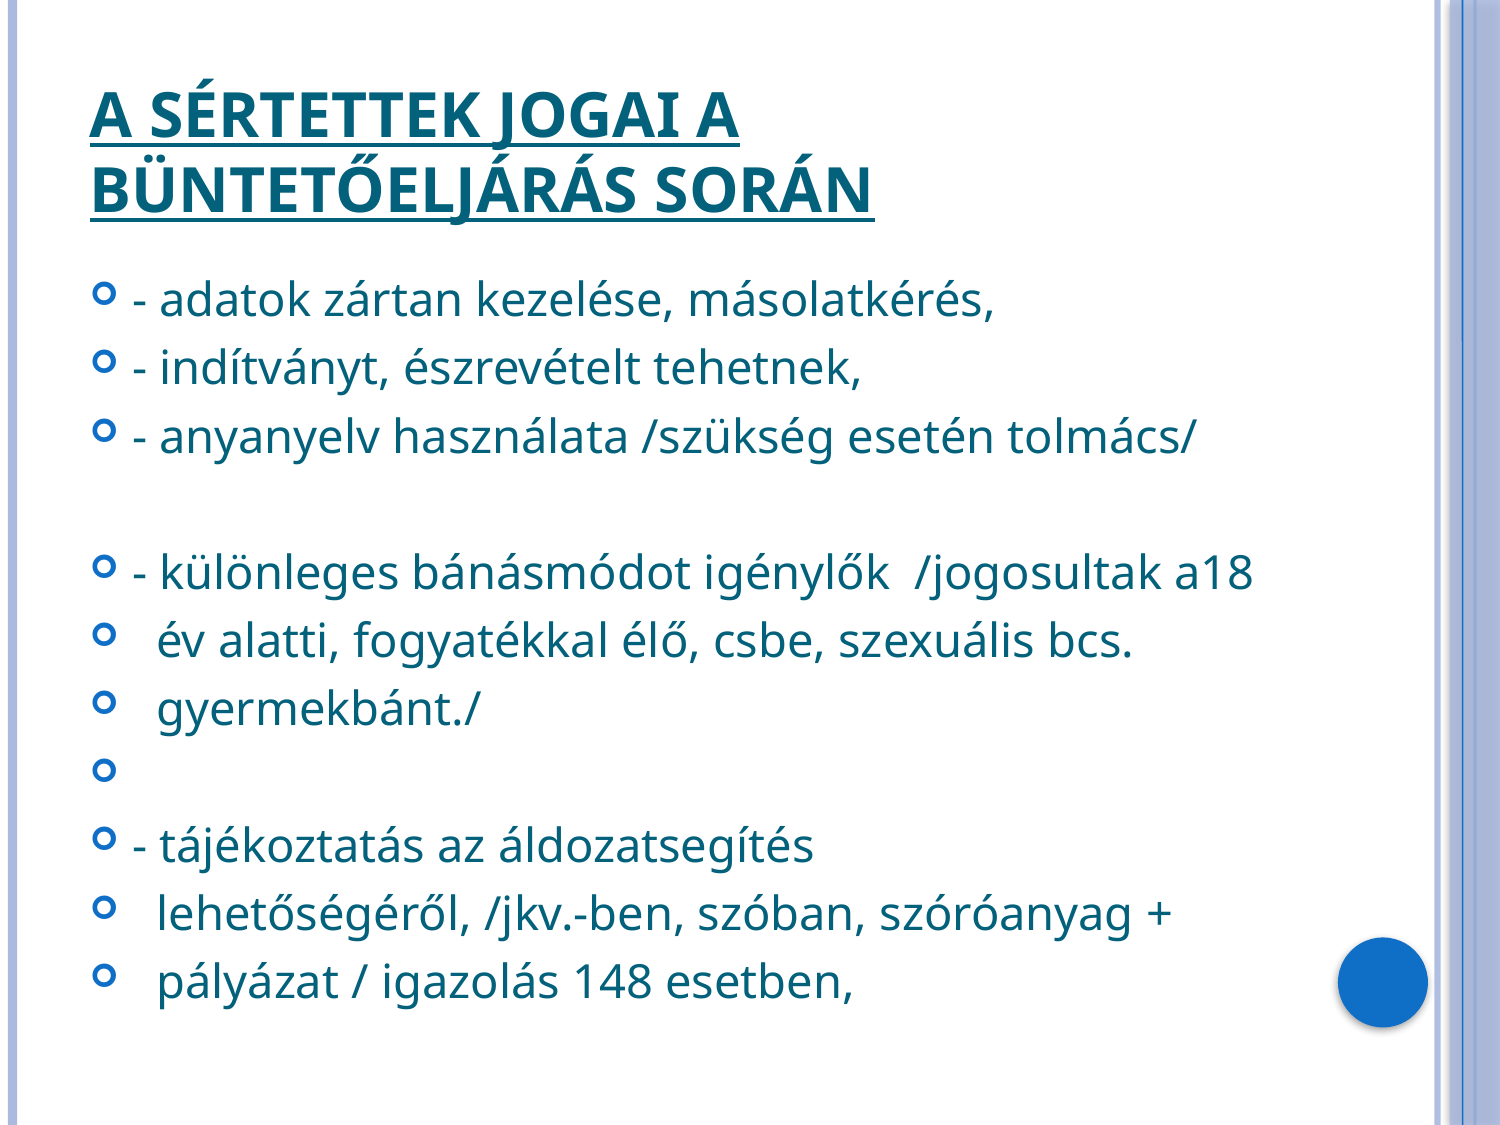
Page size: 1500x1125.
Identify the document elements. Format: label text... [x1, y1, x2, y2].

list - adatok zártan kezelése, másolatkérés, - indítványt, észrevételt tehetnek, - anyanyelv használata /szükség esetén tolmács/ - különleges bánásmódot igénylők /jogosultak a18 év alatti, fogyatékkal élő, csbe, szexuális bcs. gyermekbánt./ - tájékoztatás az áldozatsegítés lehetőségéről, /jkv.-ben, szóban, szóróanyag + pályázat / igazolás 148 esetben, [75, 262, 1300, 1062]
title A sértettek jogai a büntetőeljárás során [75, 45, 1300, 233]
